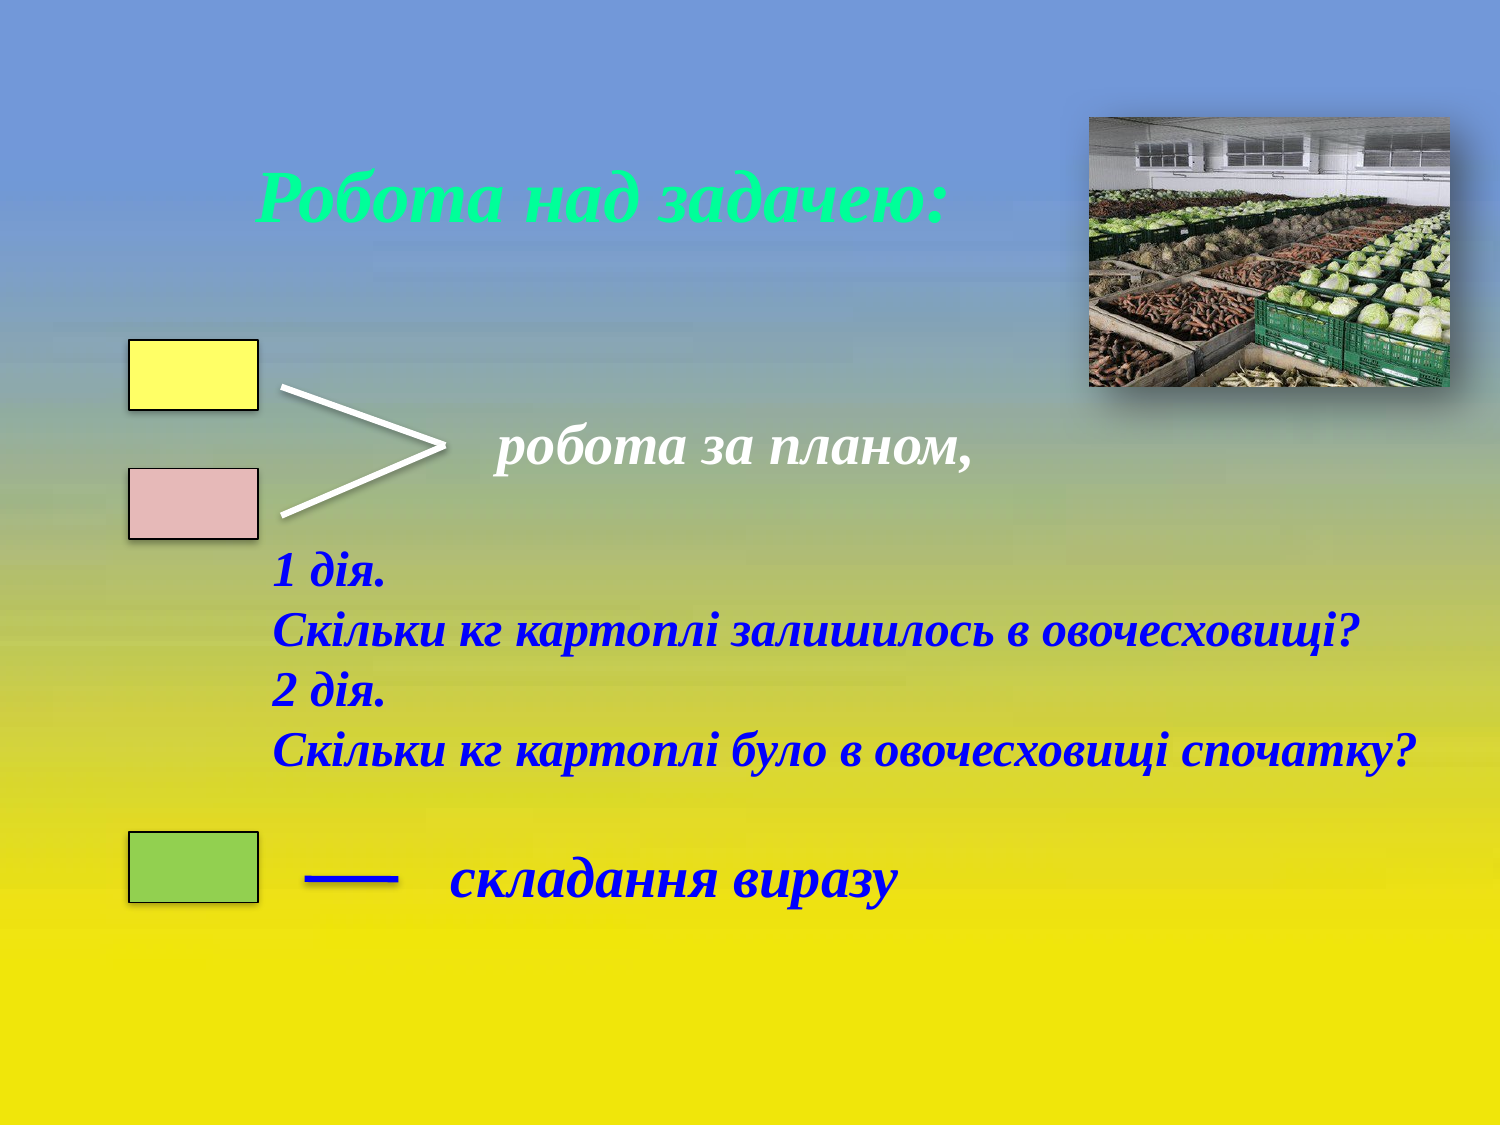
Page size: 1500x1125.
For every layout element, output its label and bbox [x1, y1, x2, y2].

picture [0, 0, 1500, 1125]
text_box [280, 386, 446, 445]
text_box [280, 445, 446, 516]
